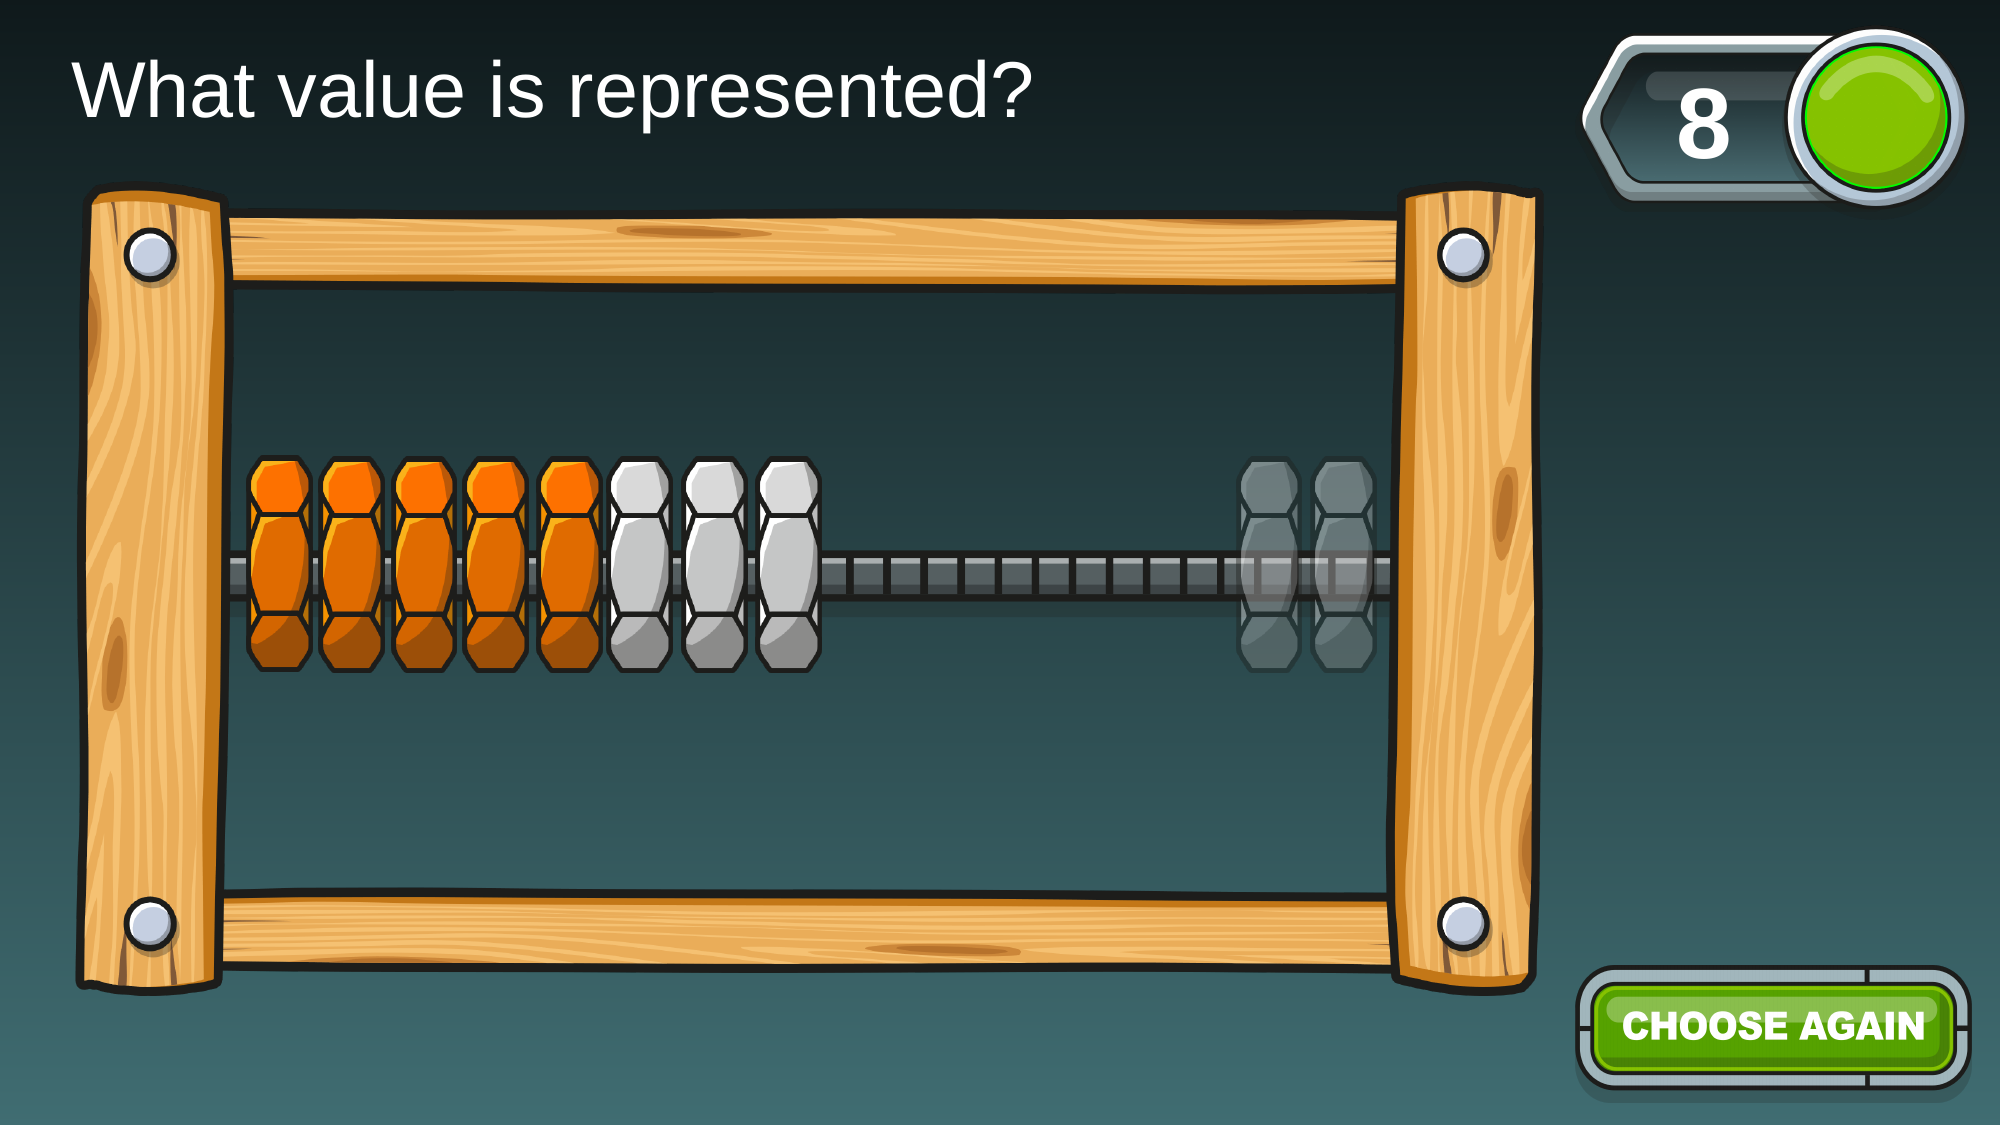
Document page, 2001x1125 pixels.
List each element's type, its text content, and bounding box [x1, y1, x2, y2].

picture [1575, 25, 1971, 221]
picture [75, 181, 1544, 997]
picture [1575, 965, 1972, 1104]
text_box What value is represented? [56, 30, 1059, 182]
